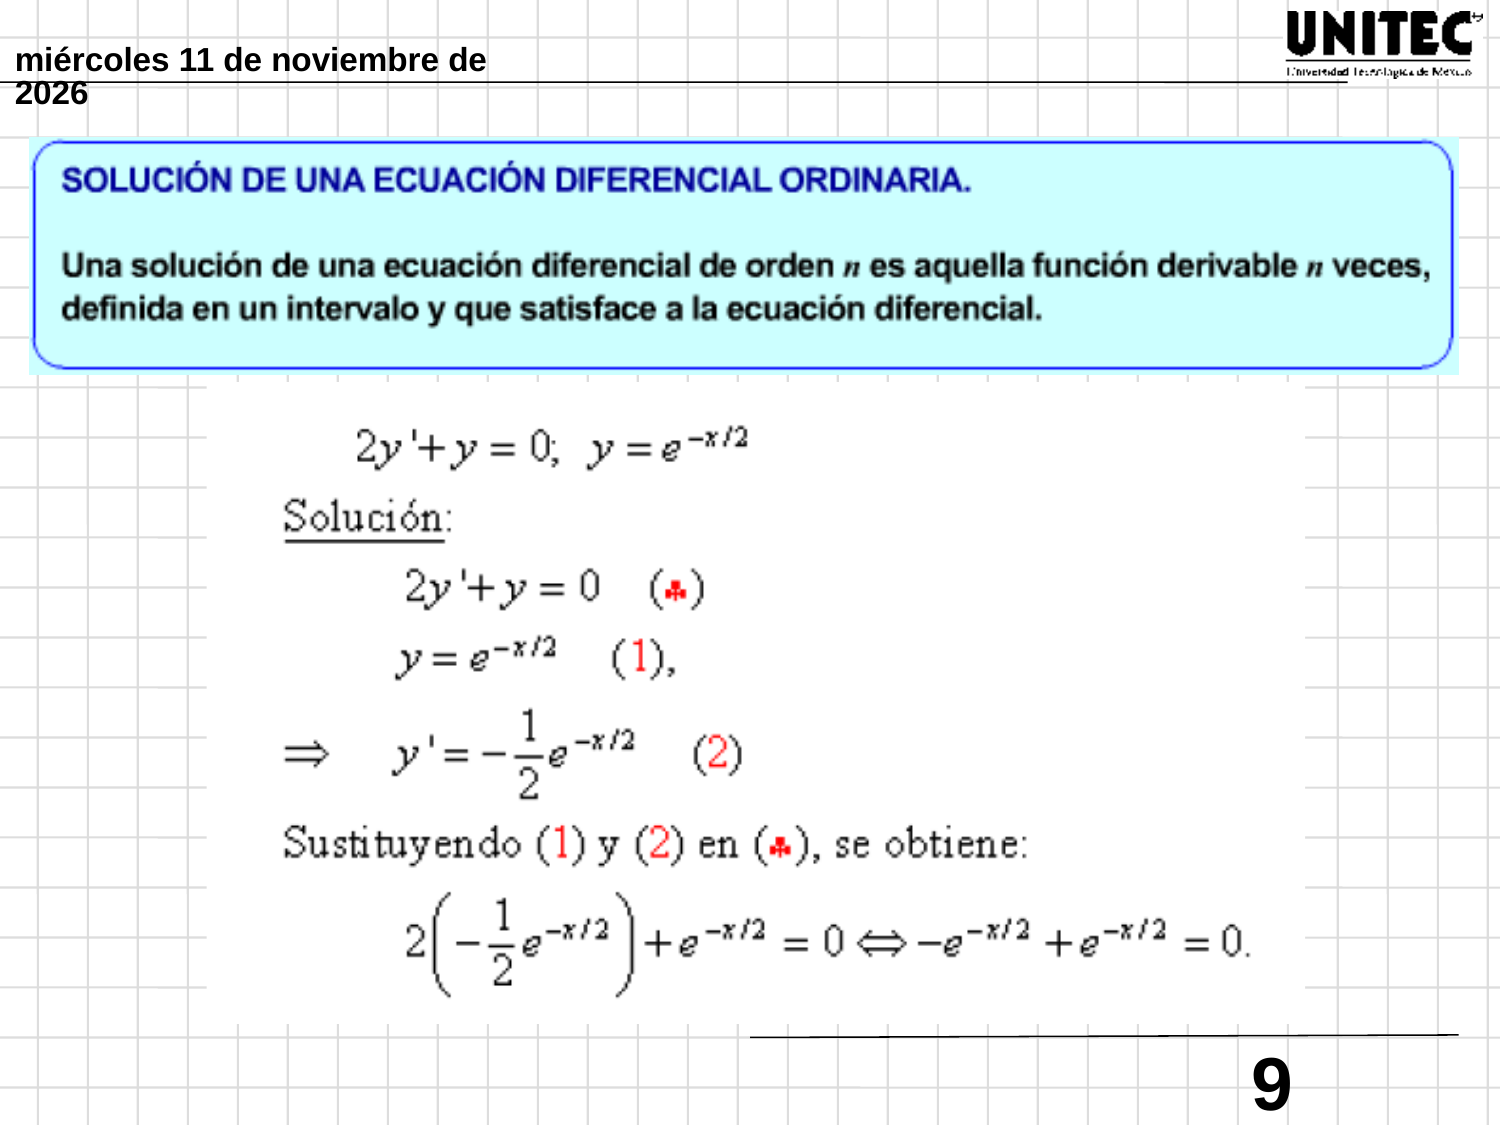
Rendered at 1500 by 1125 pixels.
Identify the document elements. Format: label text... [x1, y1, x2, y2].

slide_number lunes, 23 de enero de 2012 [0, 31, 514, 110]
picture [206, 382, 1306, 1024]
picture [29, 136, 1459, 375]
slide_number 9 [1199, 1013, 1452, 1109]
picture [1283, 11, 1483, 79]
